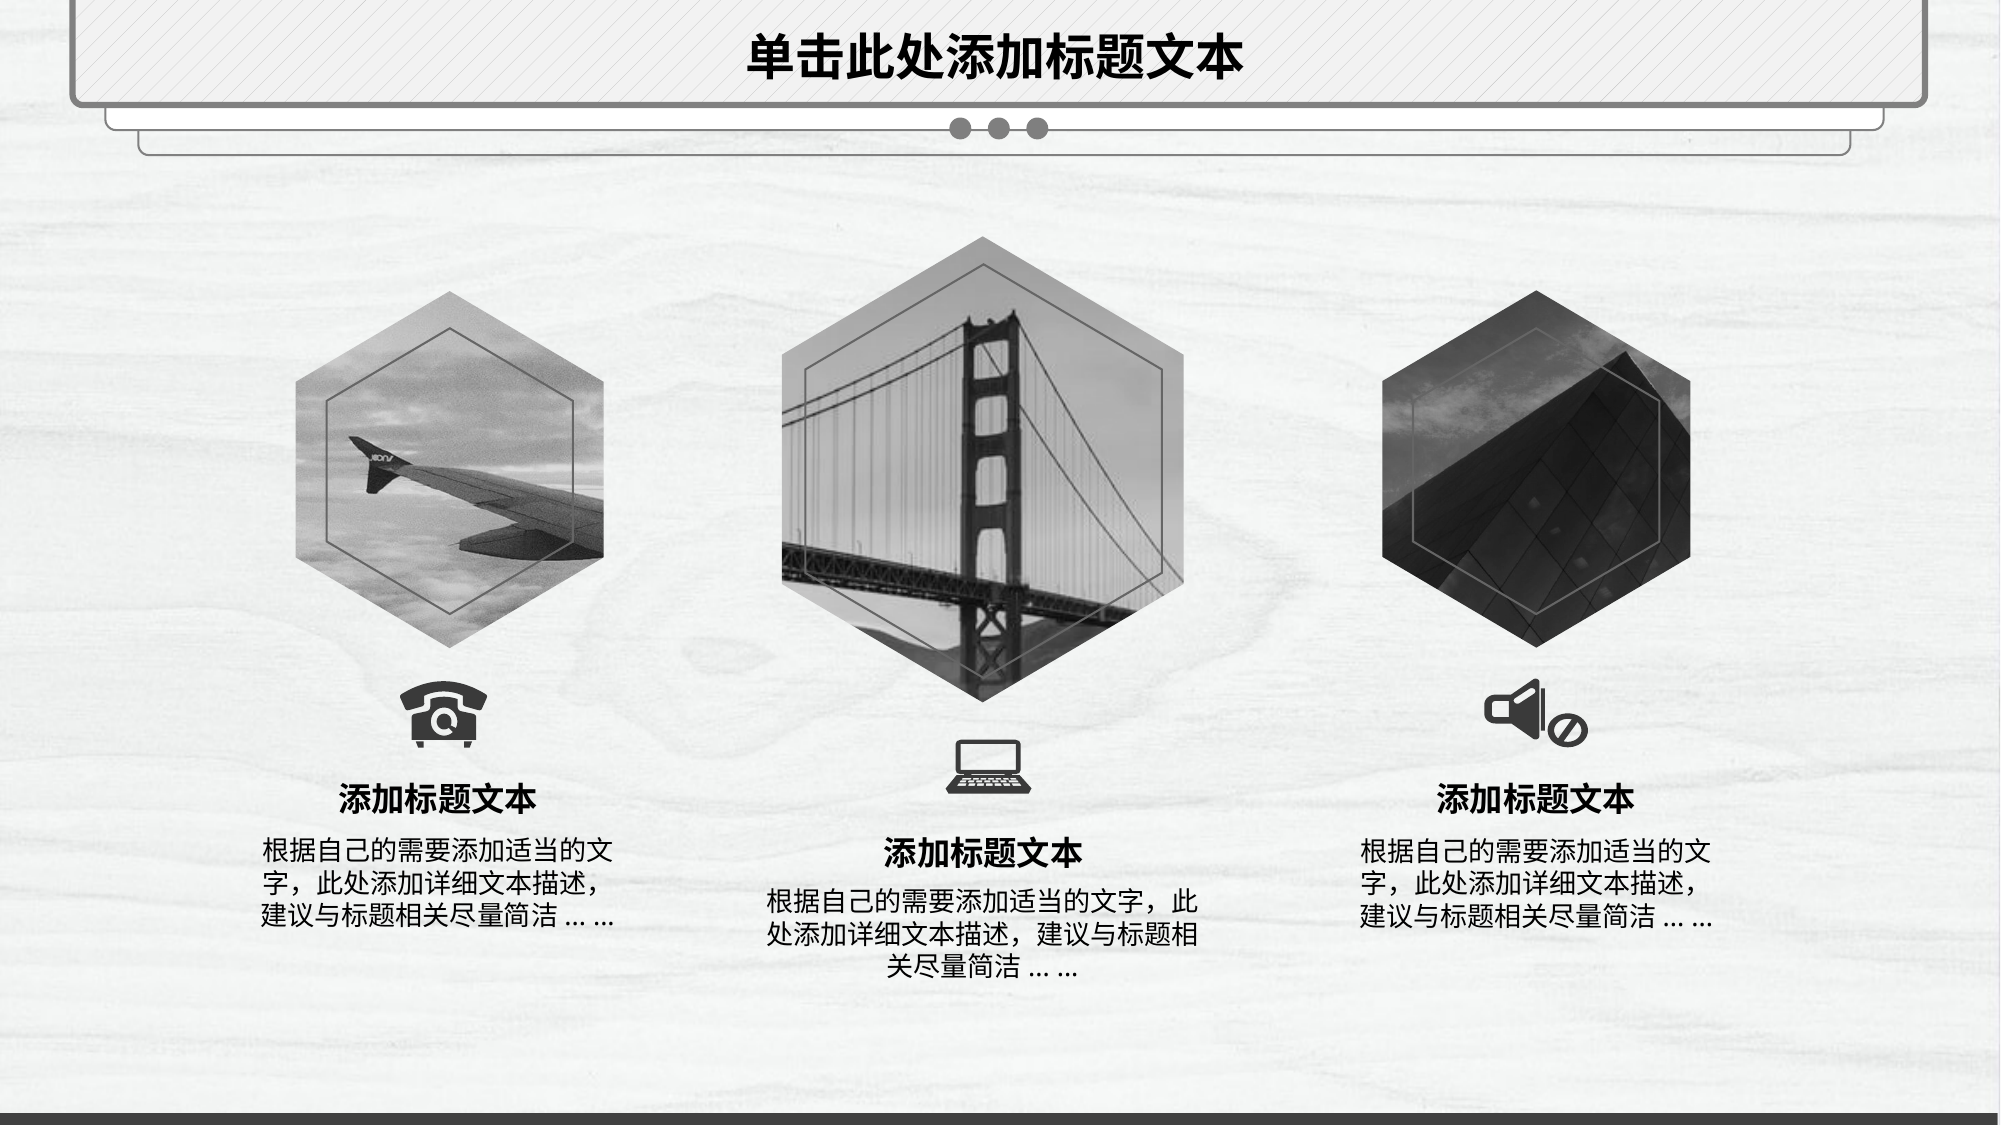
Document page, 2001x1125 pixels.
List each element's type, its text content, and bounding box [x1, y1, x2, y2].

text_box [464, 741, 473, 748]
text_box [1547, 713, 1588, 748]
text_box [0, 1112, 1998, 1125]
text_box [686, 824, 1282, 991]
text_box [1484, 678, 1545, 740]
text_box [415, 741, 424, 748]
picture [140, 132, 1849, 154]
text_box 单击此处添加标题文本 [638, 18, 1353, 93]
text_box [400, 681, 488, 711]
picture [0, 0, 2001, 1125]
text_box [945, 739, 1032, 794]
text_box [1238, 770, 1834, 941]
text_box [140, 770, 736, 940]
text_box [411, 696, 477, 740]
